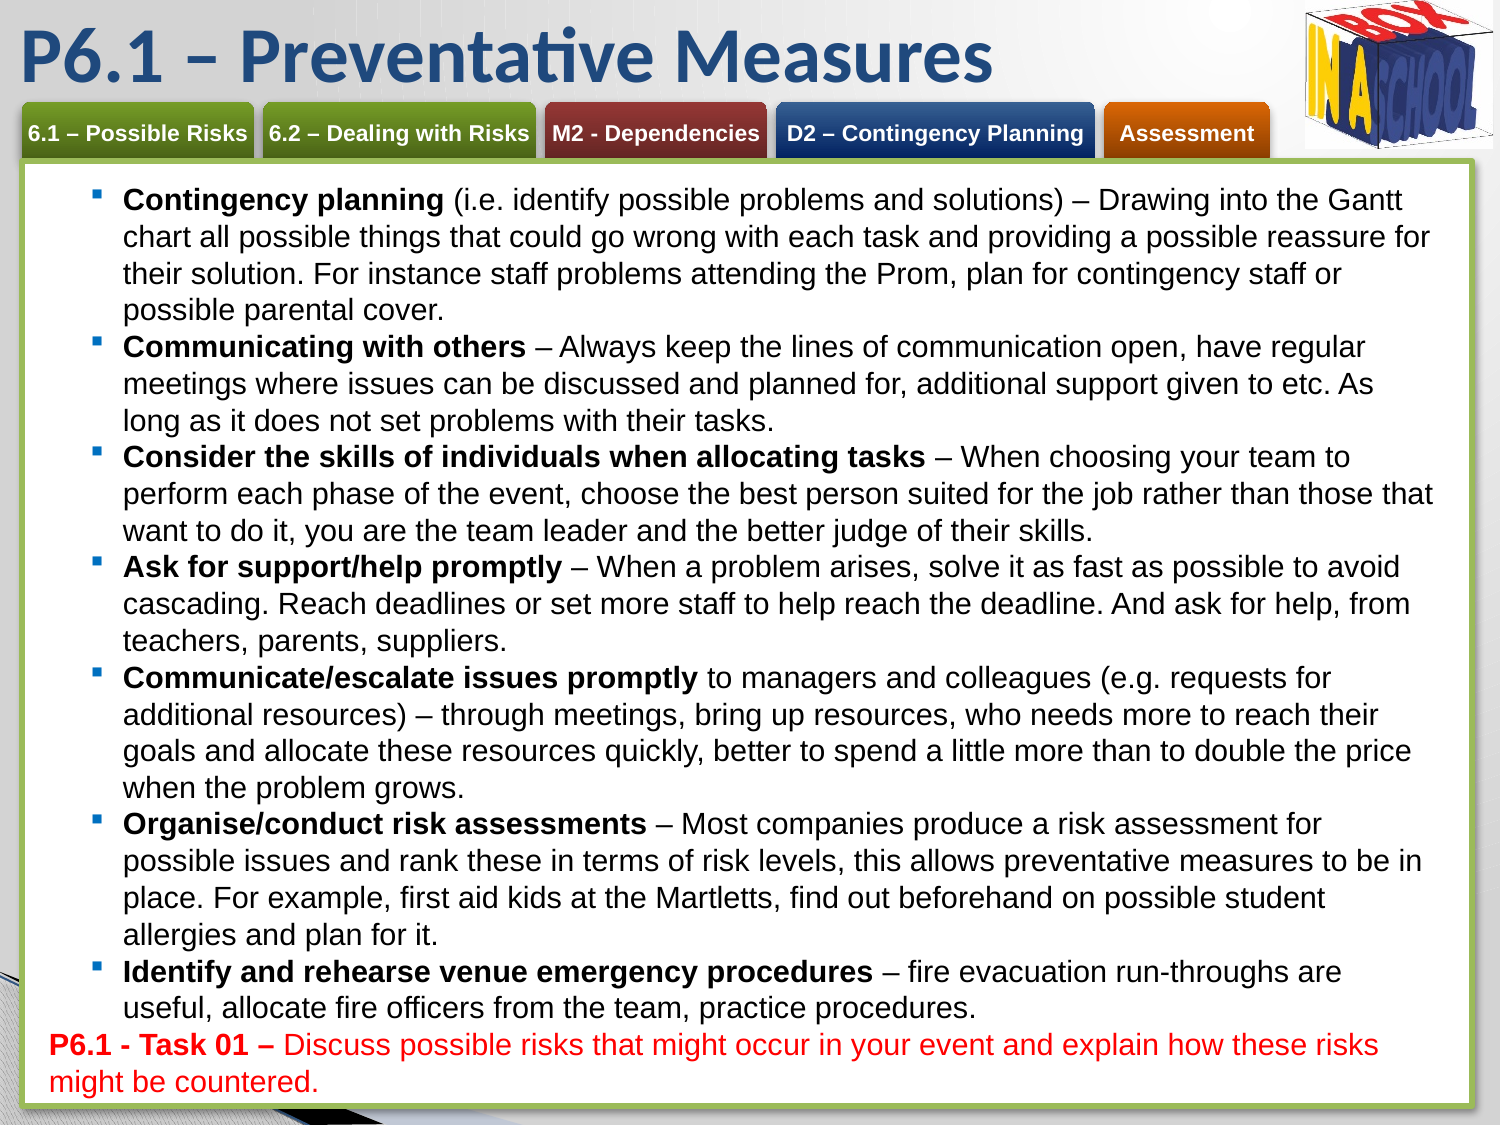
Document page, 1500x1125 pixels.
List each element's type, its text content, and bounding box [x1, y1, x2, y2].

picture [1305, 0, 1494, 149]
text_box Contingency planning (i.e. identify possible problems and solutions) – Drawing into the Gantt chart all possible things that could go wrong with each task and providing a possible reassure for their solution. For instance staff problems attending the Prom, plan for contingency staff or possible parental cover. Communicating with others – Always keep the lines of communication open, have regular meetings where issues can be discussed and planned for, additional support given to etc. As long as it does not set problems with their tasks. Consider the skills of individuals when allocating tasks – When choosing your team to perform each phase of the event, choose the best person suited for the job rather than those that want to do it, you are the team leader and the better judge of their skills. Ask for support/help promptly – When a problem arises, solve it as fast as possible to avoid cascading. Reach deadlines or set more staff to help reach the deadline. And ask for help, from teachers, parents, suppliers. Communicate/escalate issues promptly to managers and colleagues (e.g. requests for additional resources) – through meetings, bring up resources, who needs more to reach their goals and allocate these resources quickly, better to spend a little more than to double the price when the problem grows. Organise/conduct risk assessments – Most companies produce a risk assessment for possible issues and rank these in terms of risk levels, this allows preventative measures to be in place. For example, first aid kids at the Martletts, find out beforehand on possible student allergies and plan for it. Identify and rehearse venue emergency procedures – fire evacuation run-throughs are useful, allocate fire officers from the team, practice procedures. P6.1 - Task 01 – Discuss possible risks that might occur in your event and explain how these risks might be countered. [34, 172, 1454, 1106]
title P6.1 – Preventative Measures [5, 0, 1270, 102]
picture [281, 1114, 303, 1125]
